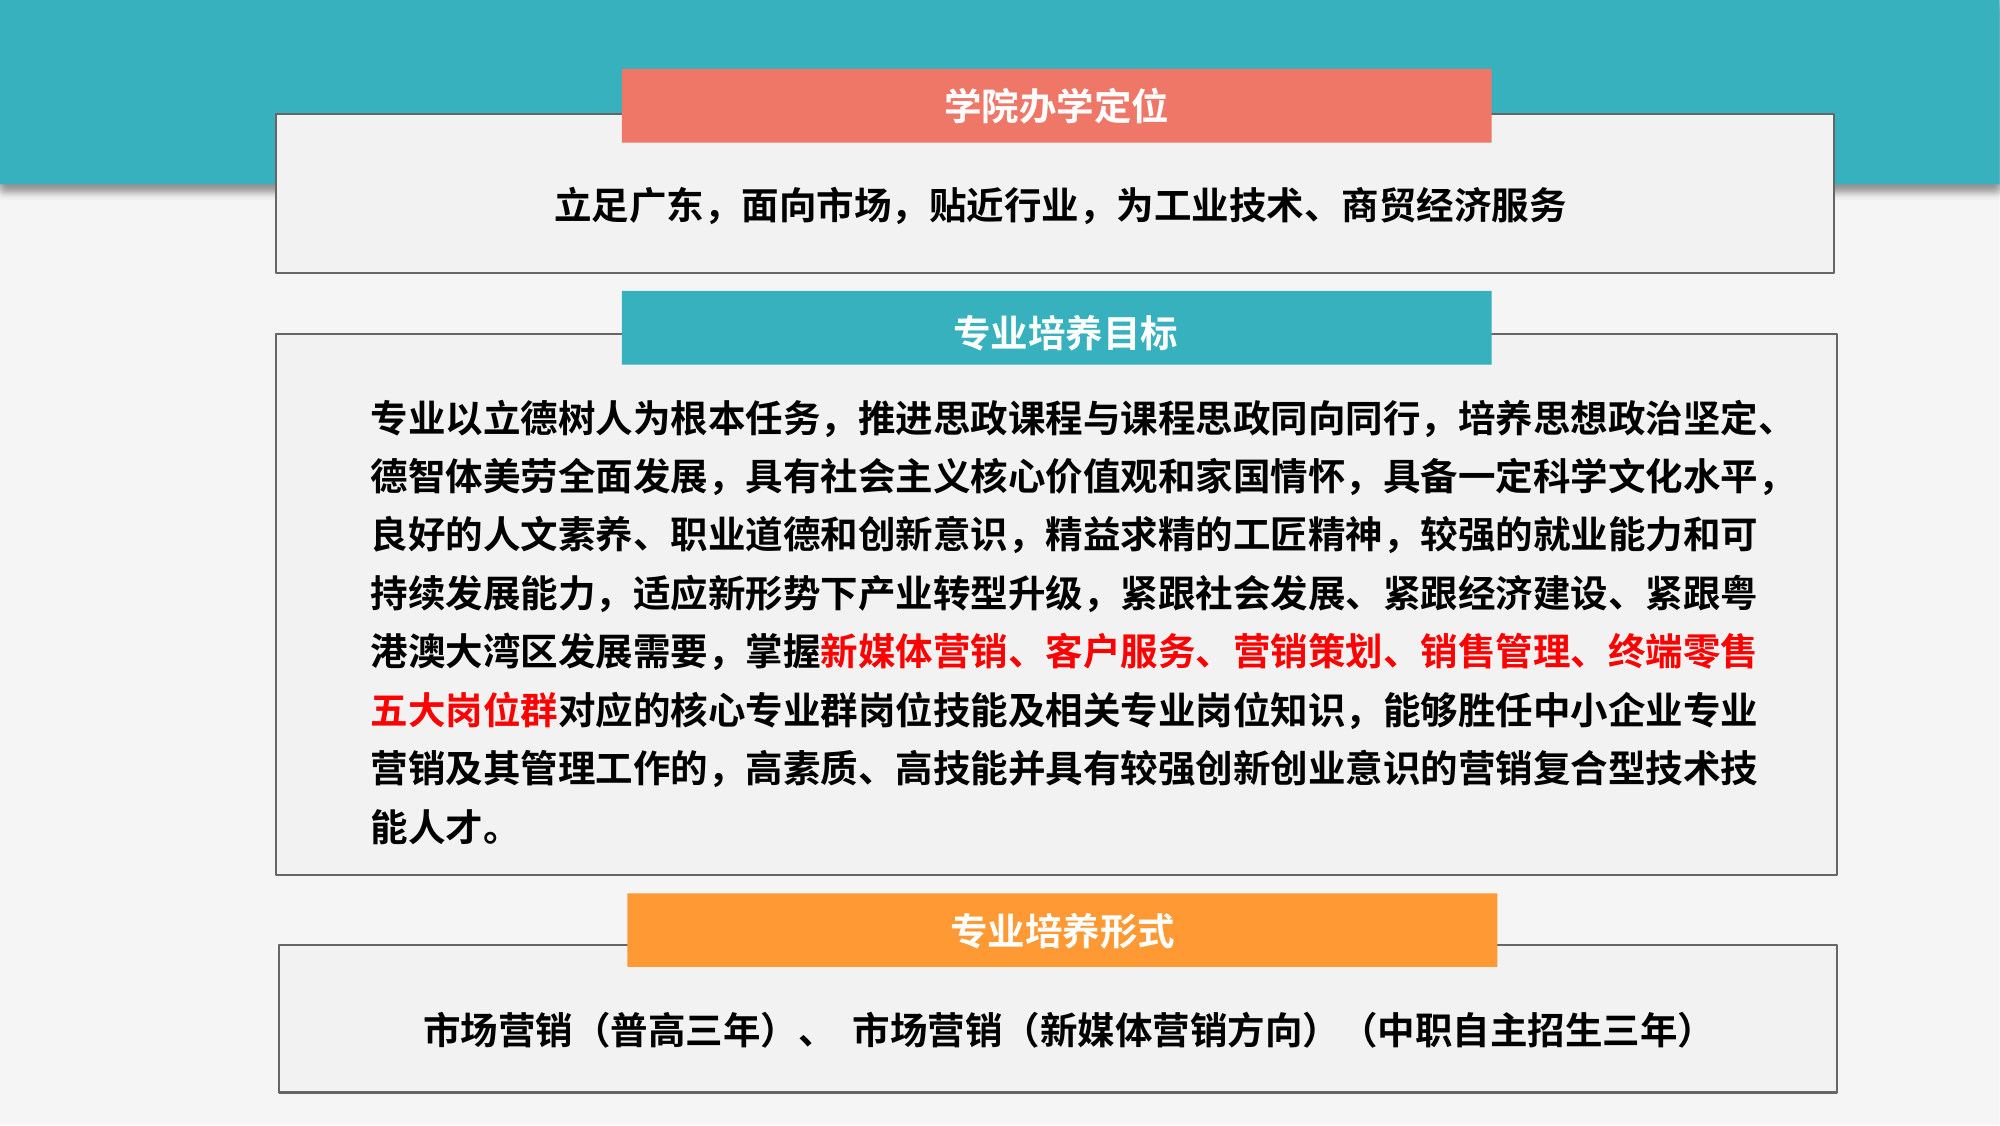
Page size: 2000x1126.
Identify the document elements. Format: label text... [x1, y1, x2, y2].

text_box [0, 0, 2000, 187]
text_box 专业培养形式 [625, 891, 1499, 969]
text_box 市场营销（普高三年）、 市场营销（新媒体营销方向）（中职自主招生三年） [350, 999, 1789, 1060]
text_box 专业培养目标 [620, 289, 1494, 367]
text_box [274, 111, 1836, 275]
text_box [274, 332, 1839, 878]
text_box 专业以立德树人为根本任务，推进思政课程与课程思政同向同行，培养思想政治坚定、德智体美劳全面发展，具有社会主义核心价值观和家国情怀，具备一定科学文化水平，良好的人文素养、职业道德和创新意识，精益求精的工匠精神，较强的就业能力和可持续发展能力，适应新形势下产业转型升级，紧跟社会发展、紧跟经济建设、紧跟粤港澳大湾区发展需要，掌握新媒体营销、客户服务、营销策划、销售管理、终端零售五大岗位群对应的核心专业群岗位技能及相关专业岗位知识，能够胜任中小企业专业营销及其管理工作的，高素质、高技能并具有较强创新创业意识的营销复合型技术技能人才。 [355, 373, 1799, 857]
text_box 学院办学定位 [620, 67, 1494, 145]
text_box 立足广东，面向市场，贴近行业，为工业技术、商贸经济服务 [539, 160, 1615, 235]
text_box [277, 943, 1839, 1095]
